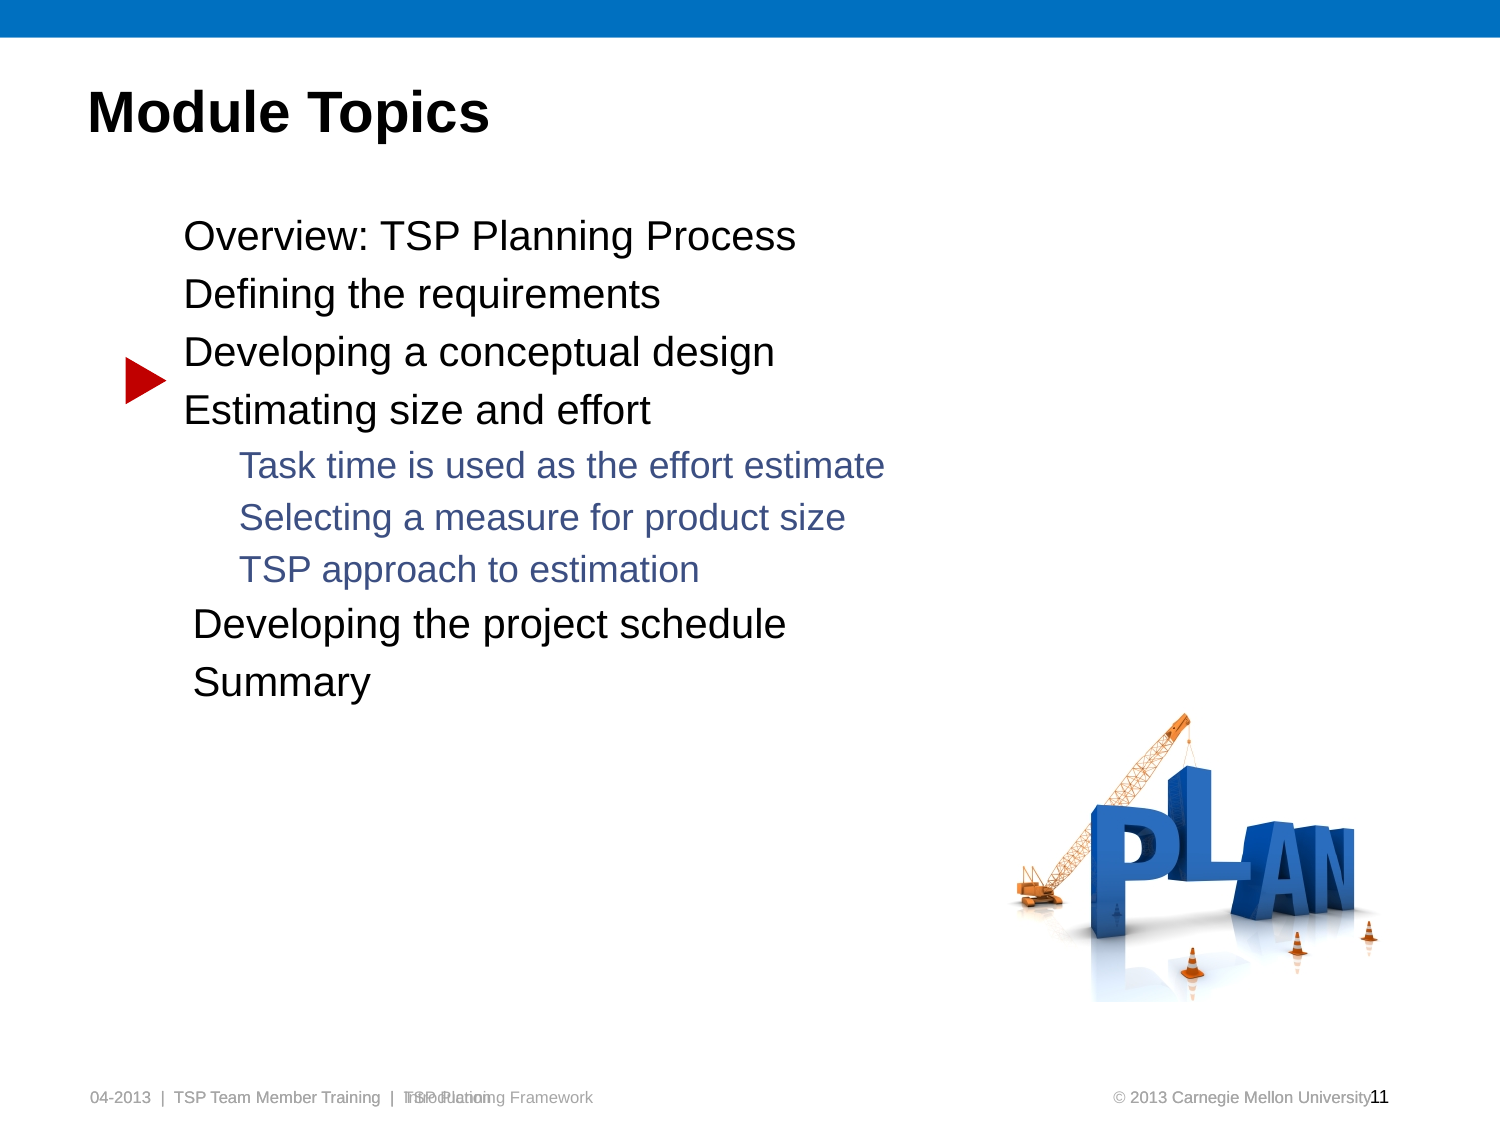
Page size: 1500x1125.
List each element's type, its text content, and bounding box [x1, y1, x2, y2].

list Overview: TSP Planning Process Defining the requirements Developing a conceptual design Estimating size and effort Task time is used as the effort estimate Selecting a measure for product size TSP approach to estimation Developing the project schedule Summary [183, 212, 1439, 1026]
text_box [125, 356, 167, 405]
title Module Topics [87, 87, 1439, 226]
picture [999, 707, 1390, 1003]
